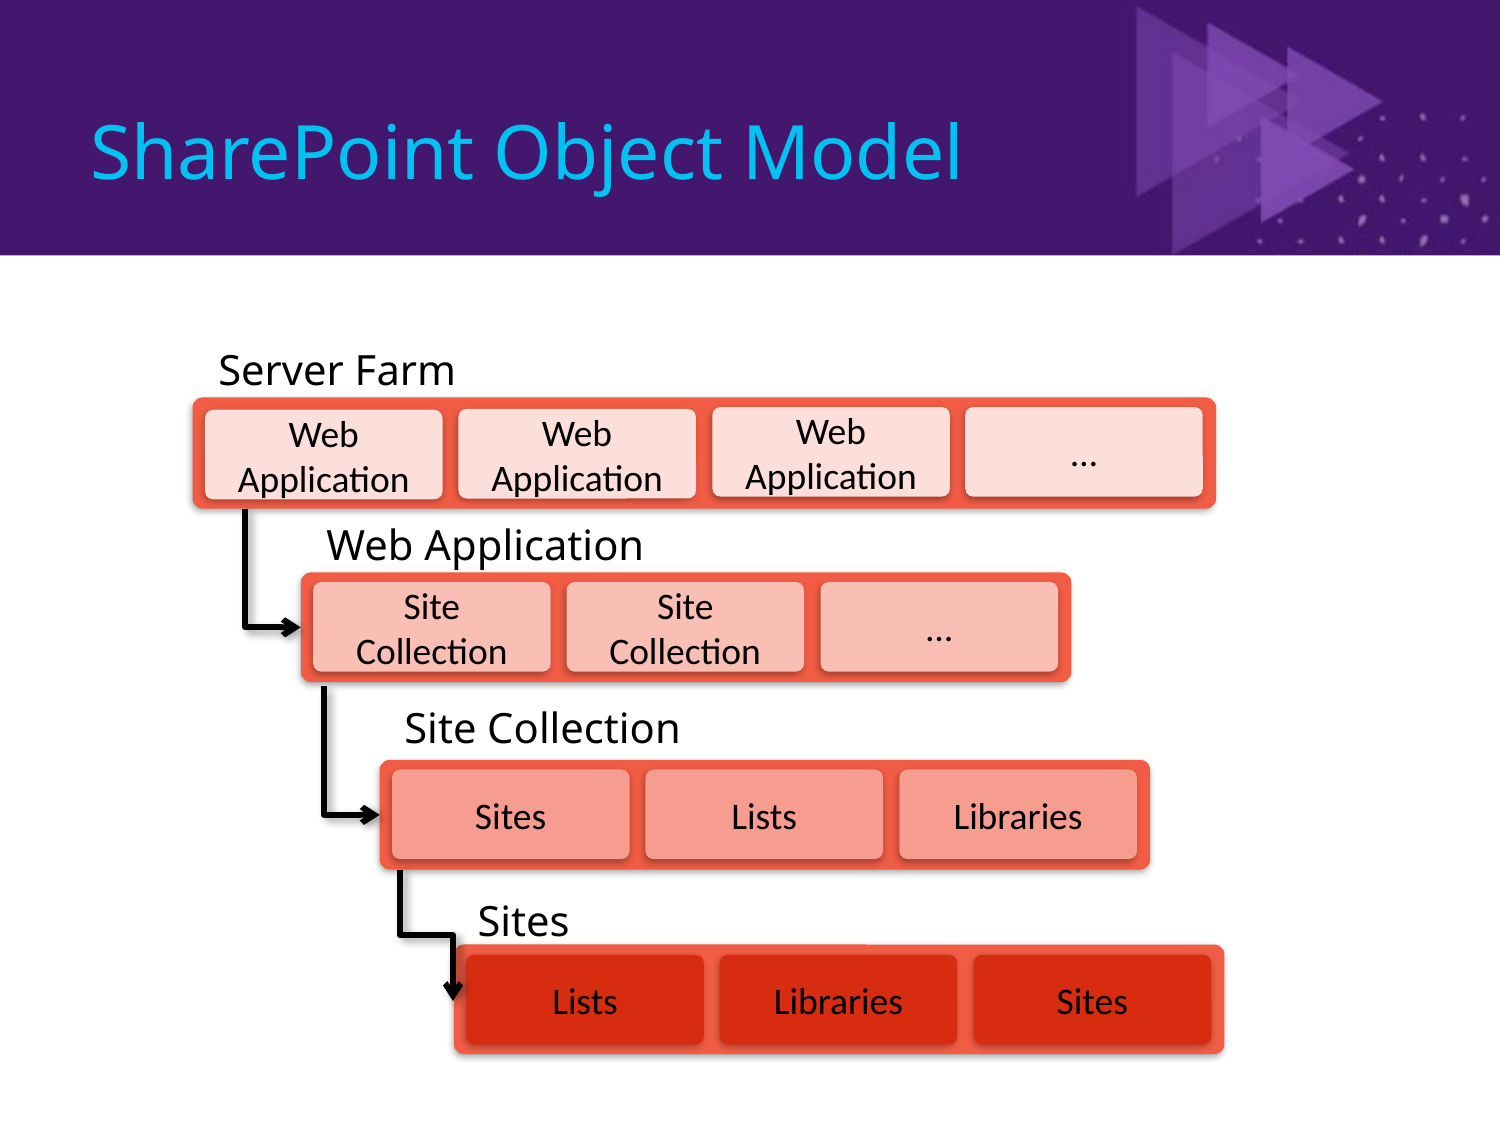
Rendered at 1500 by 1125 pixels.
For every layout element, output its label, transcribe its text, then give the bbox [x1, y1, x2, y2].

picture [0, 0, 1500, 255]
text_box Site Collection [566, 636, 805, 672]
text_box [409, 759, 1151, 870]
text_box Lists [645, 769, 884, 860]
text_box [360, 908, 493, 963]
text_box Sites [392, 769, 630, 860]
text_box Site Collection [404, 702, 681, 753]
title SharePoint Object Model [75, 56, 1425, 244]
text_box [379, 787, 386, 813]
text_box … [820, 636, 1059, 672]
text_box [192, 343, 1217, 628]
text_box [453, 944, 1225, 1055]
text_box Lists [466, 954, 704, 1045]
text_box [300, 636, 1072, 683]
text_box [287, 722, 417, 779]
text_box Libraries [899, 769, 1137, 860]
text_box Sites [477, 894, 570, 945]
text_box Sites [973, 954, 1212, 1045]
text_box Site Collection [313, 636, 551, 672]
text_box Libraries [719, 954, 958, 1045]
text_box [379, 823, 401, 870]
